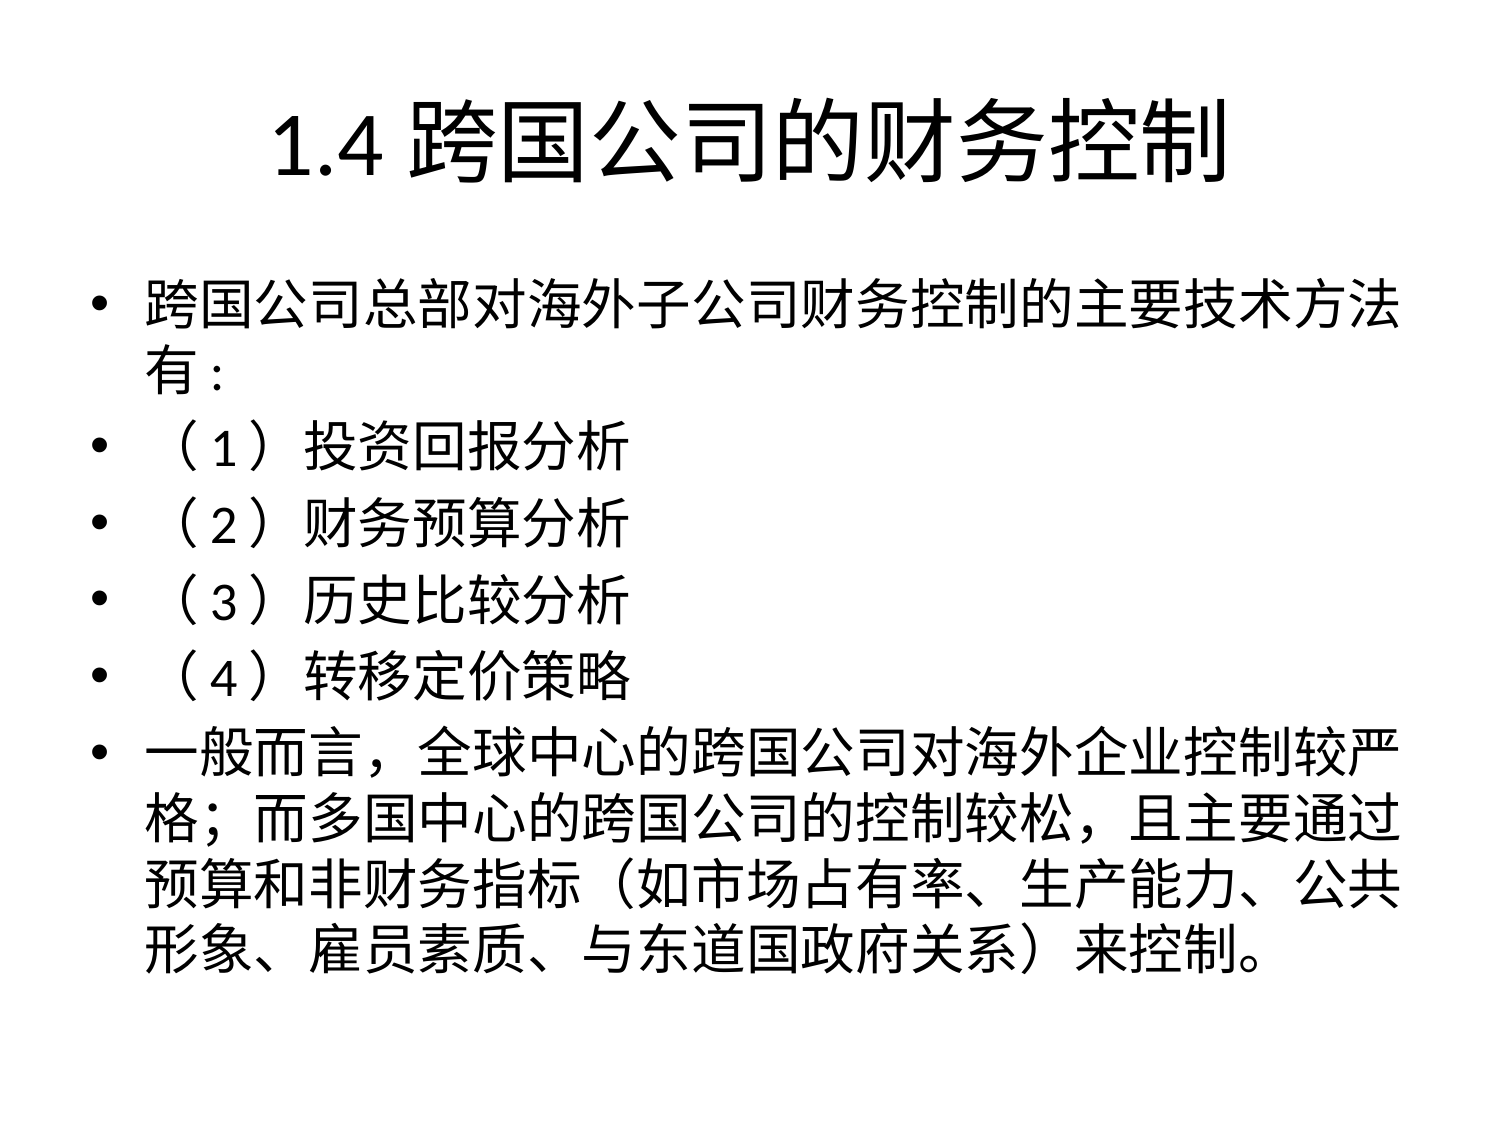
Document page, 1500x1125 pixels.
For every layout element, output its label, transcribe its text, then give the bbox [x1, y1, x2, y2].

list 跨国公司总部对海外子公司财务控制的主要技术方法有: （1）投资回报分析 （2）财务预算分析 （3）历史比较分析 （4）转移定价策略 一般而言，全球中心的跨国公司对海外企业控制较严格；而多国中心的跨国公司的控制较松，且主要通过预算和非财务指标（如市场占有率、生产能力、公共形象、雇员素质、与东道国政府关系）来控制。 [75, 262, 1425, 1005]
title 1.4跨国公司的财务控制 [75, 45, 1425, 233]
